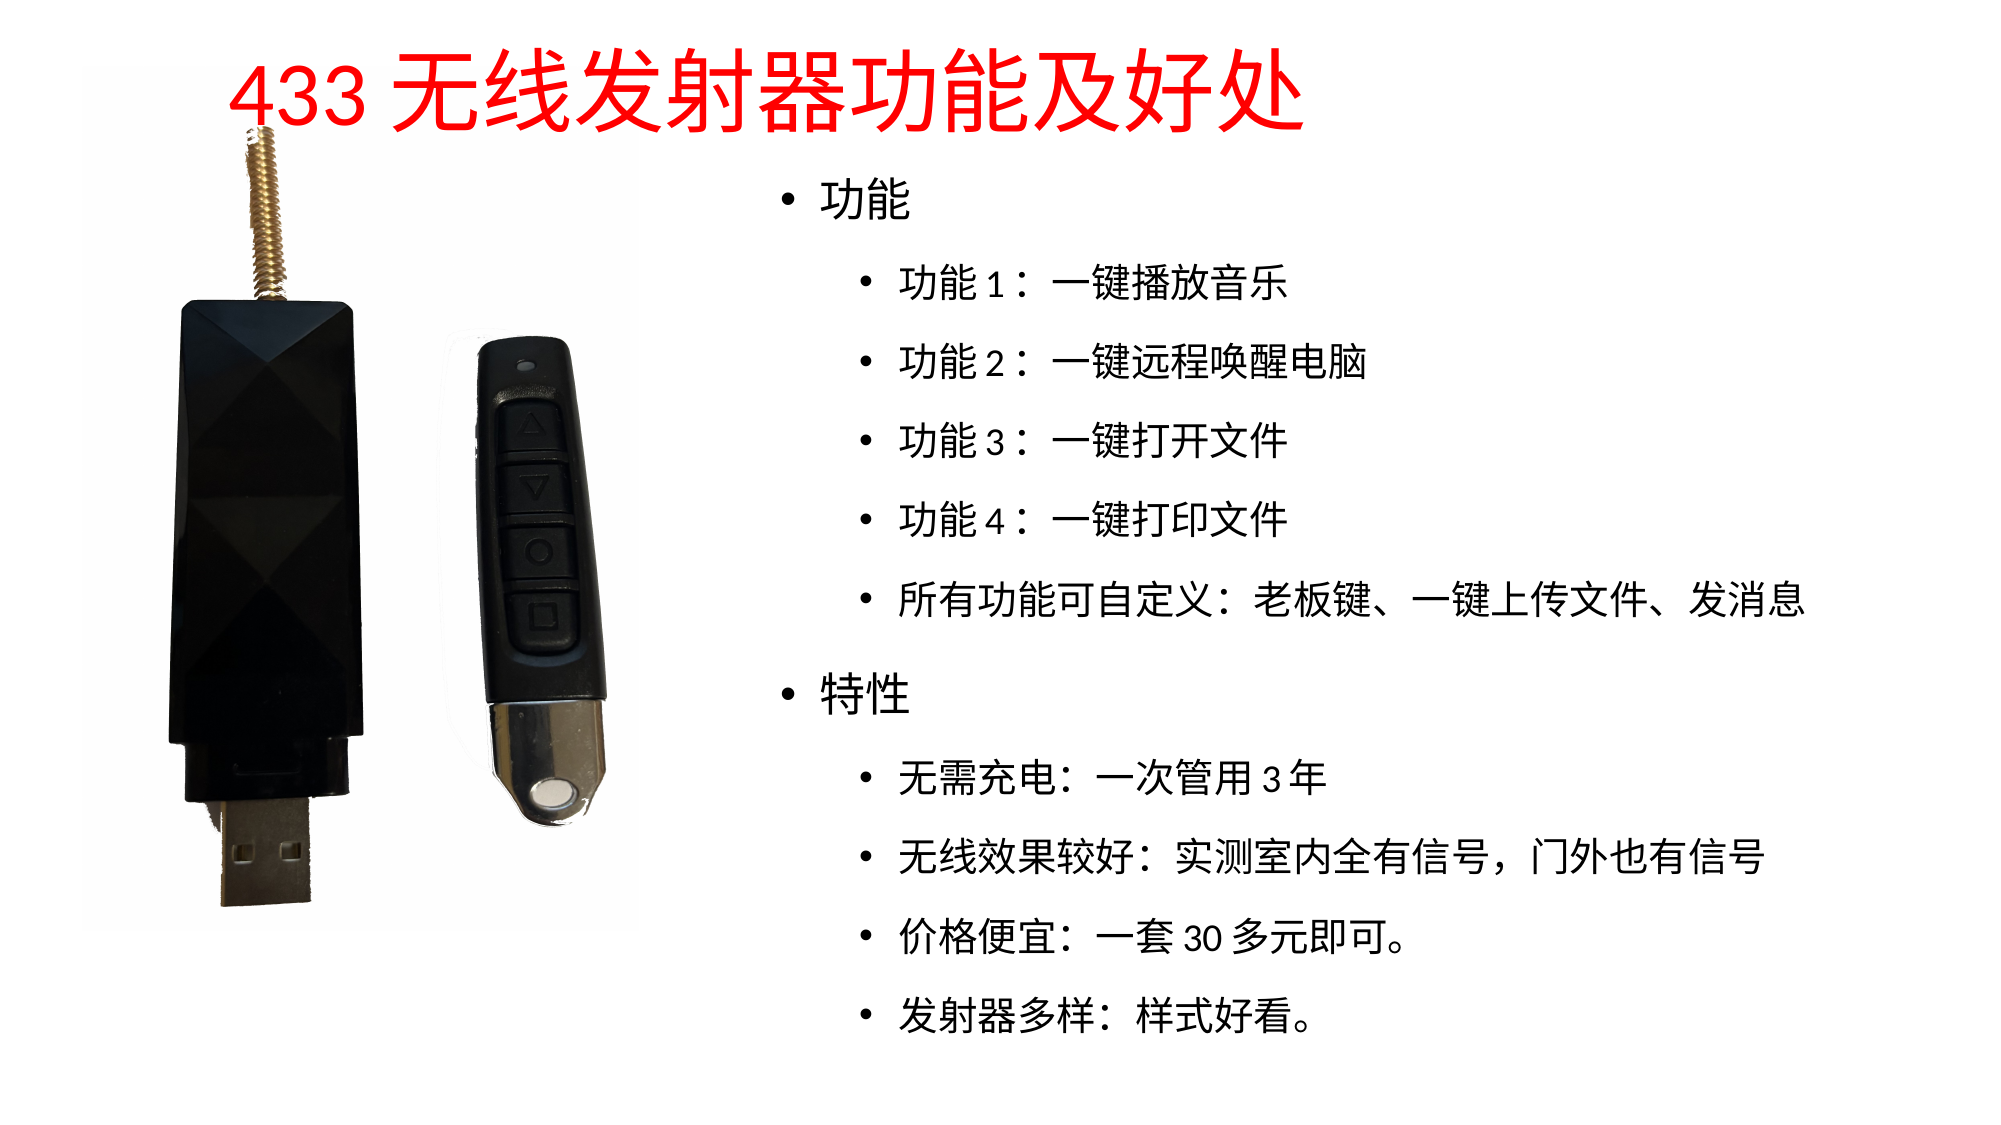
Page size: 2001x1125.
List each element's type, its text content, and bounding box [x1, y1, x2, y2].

picture [82, 66, 639, 931]
title 433无线发射器功能及好处 [213, 39, 1554, 154]
list 功能 功能1：一键播放音乐 功能2：一键远程唤醒电脑 功能3：一键打开文件 功能4：一键打印文件 所有功能可自定义：老板键、一键上传文件、发消息 特性 无需充电：一次管用3年 无线效果较好：实测室内全有信号，门外也有信号 价格便宜：一套30多元即可。 发射器多样：样式好看。 [765, 135, 1848, 1106]
